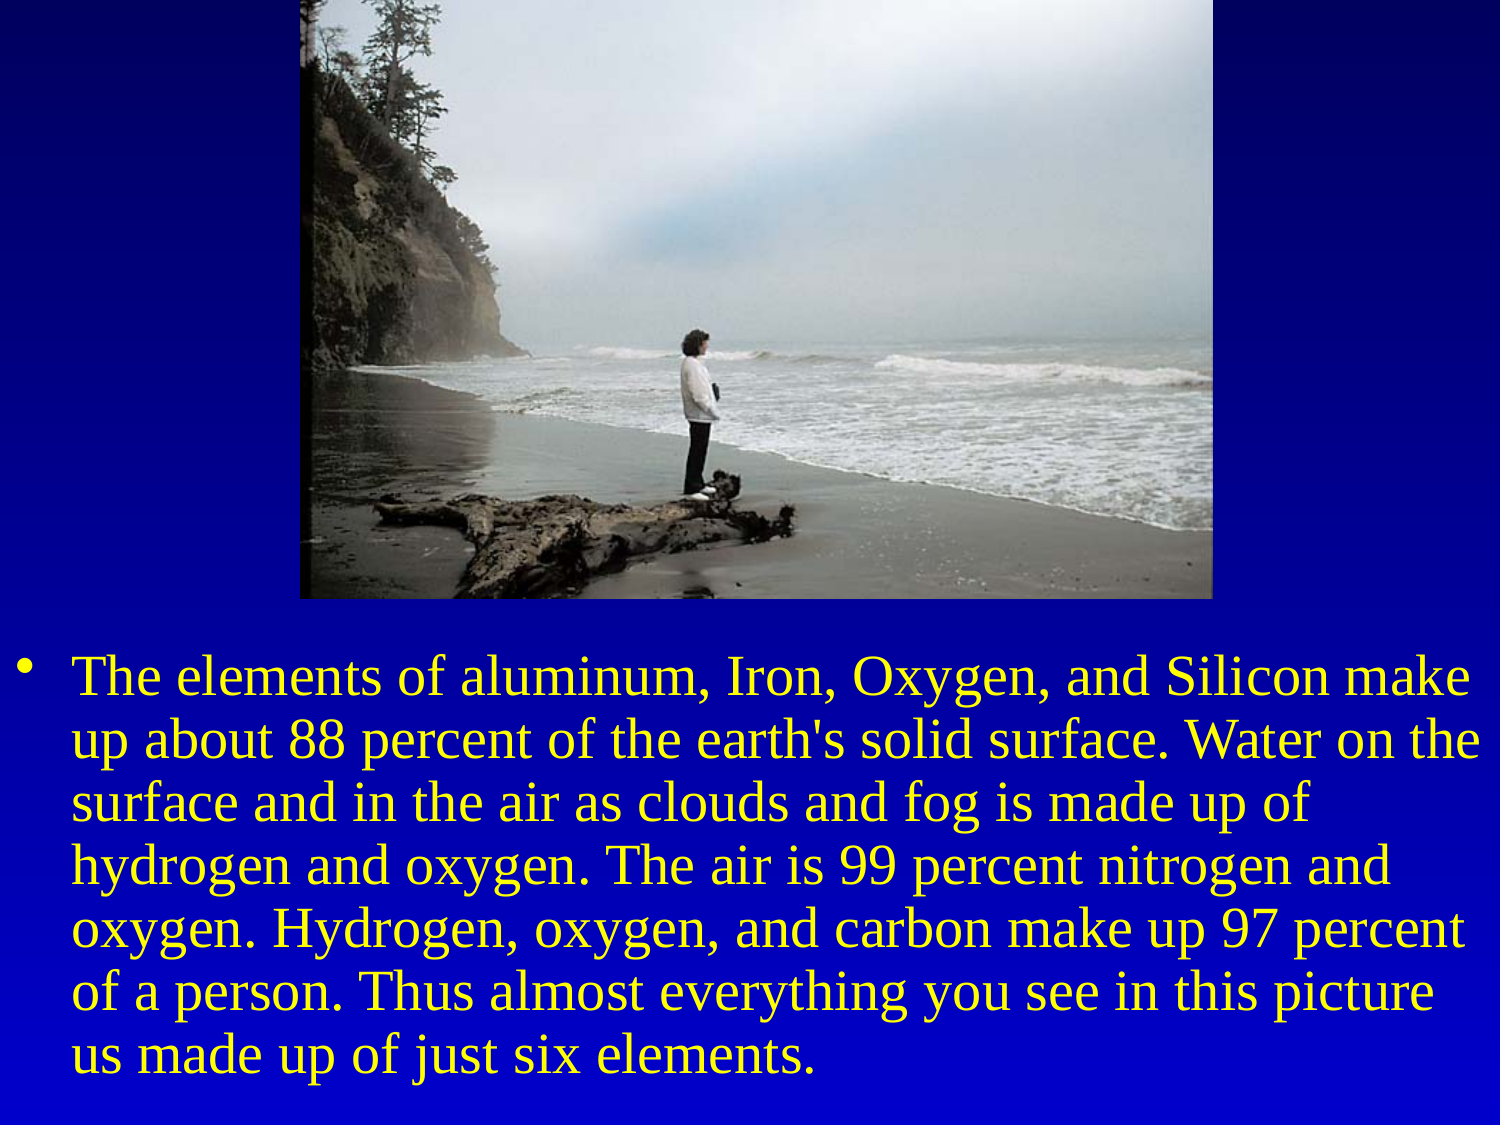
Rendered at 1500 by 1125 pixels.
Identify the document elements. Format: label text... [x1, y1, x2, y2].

picture [299, 0, 1213, 599]
list The elements of aluminum, Iron, Oxygen, and Silicon make up about 88 percent of the earth's solid surface. Water on the surface and in the air as clouds and fog is made up of hydrogen and oxygen. The air is 99 percent nitrogen and oxygen. Hydrogen, oxygen, and carbon make up 97 percent of a person. Thus almost everything you see in this picture us made up of just six elements. [0, 637, 1500, 1125]
